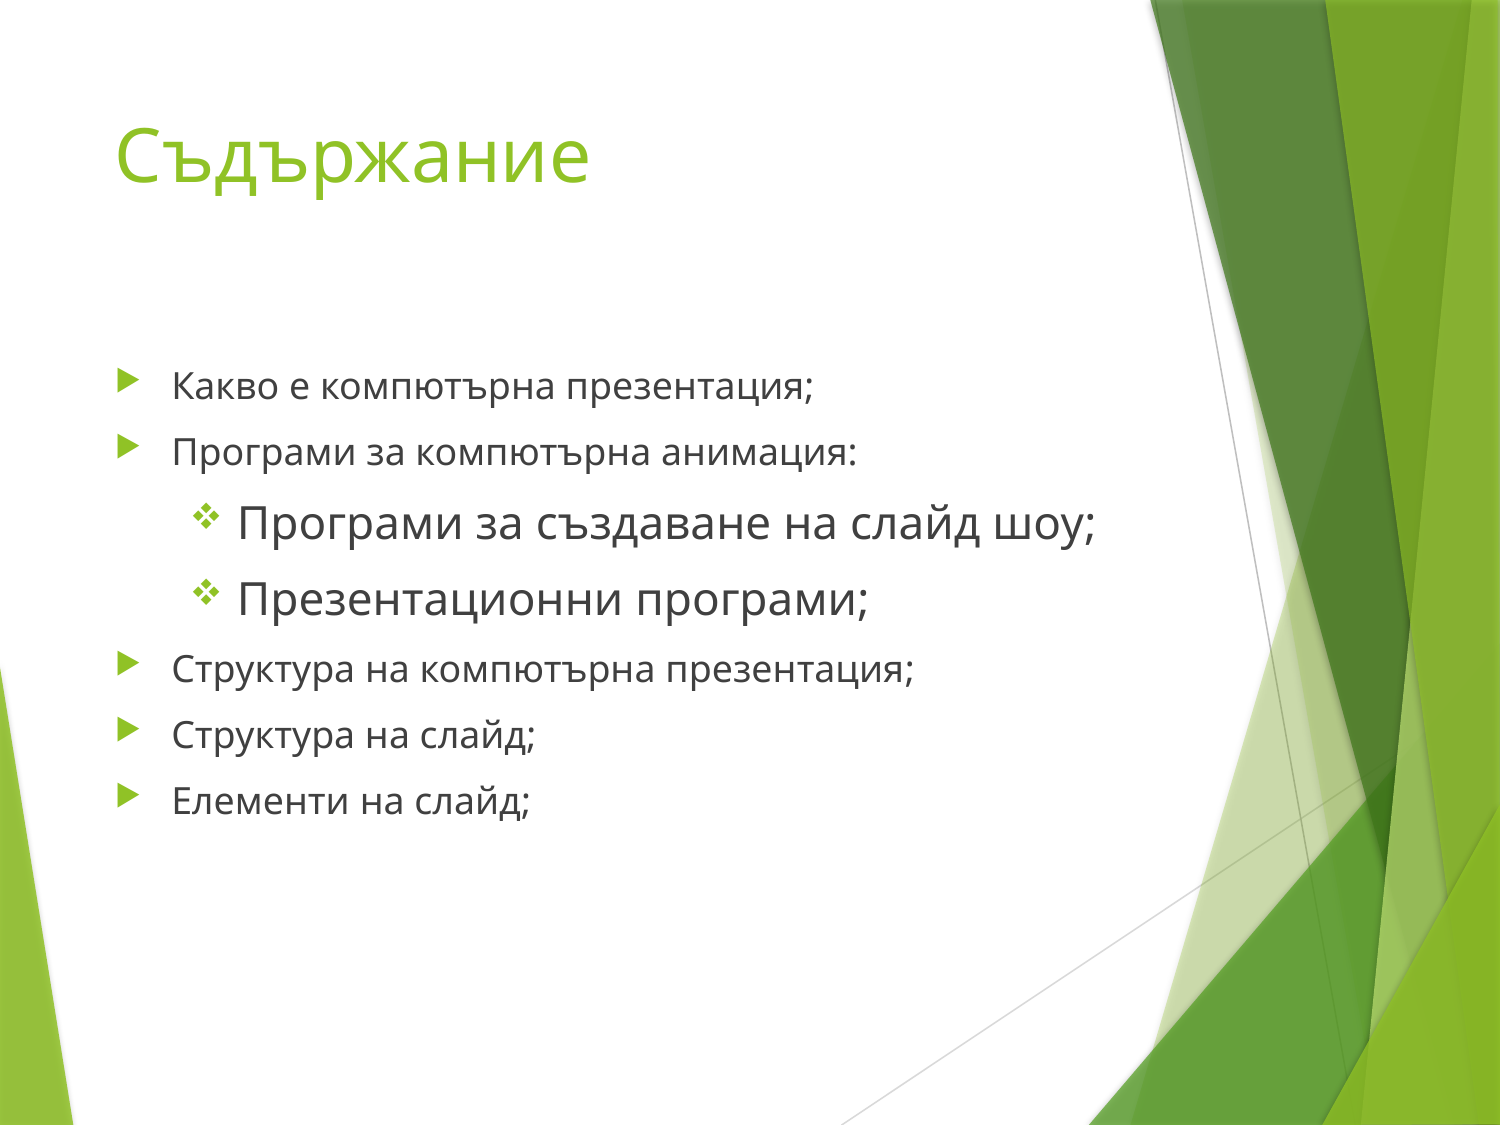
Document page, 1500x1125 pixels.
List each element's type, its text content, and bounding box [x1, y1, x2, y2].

title Съдържание [99, 99, 1142, 317]
list Какво е компютърна презентация; Програми за компютърна анимация: Програми за създаване на слайд шоу; Презентационни програми; Структура на компютърна презентация; Структура на слайд; Елементи на слайд; [99, 354, 1142, 992]
